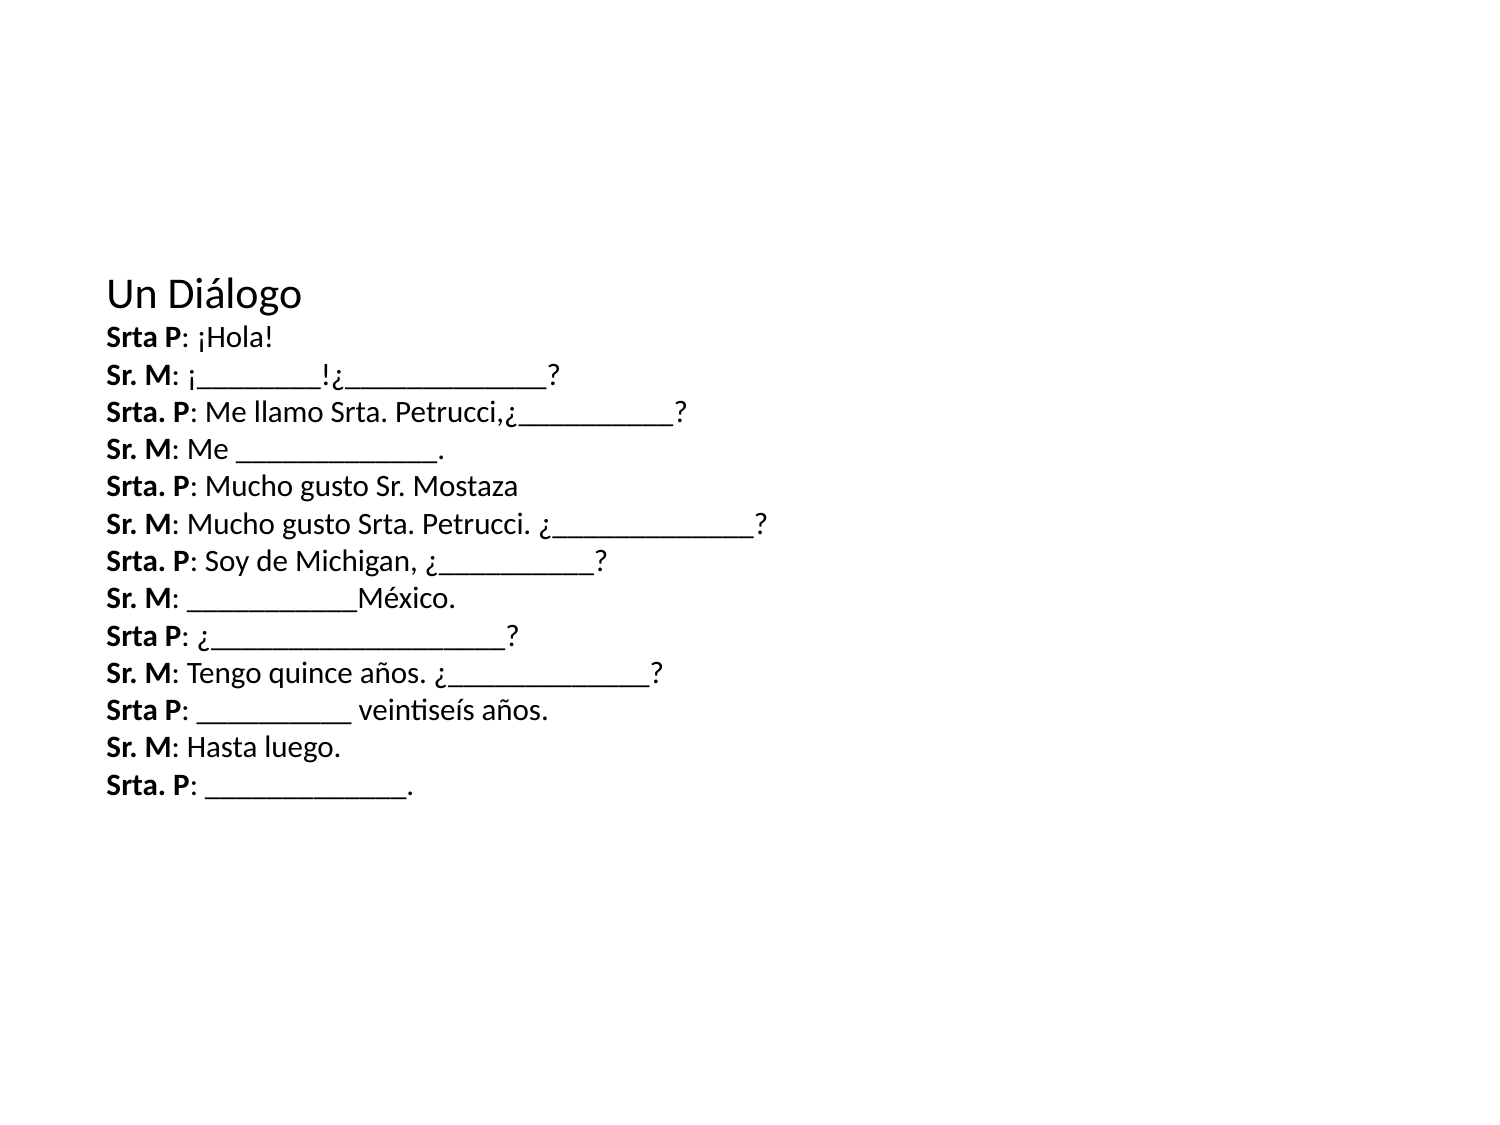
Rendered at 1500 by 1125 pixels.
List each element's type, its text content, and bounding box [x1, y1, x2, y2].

title Un Diálogo Srta P: ¡Hola! Sr. M: ¡________!¿_____________? Srta. P: Me llamo Srta. Petrucci,¿__________? Sr. M: Me _____________. Srta. P: Mucho gusto Sr. Mostaza Sr. M: Mucho gusto Srta. Petrucci. ¿_____________? Srta. P: Soy de Michigan, ¿__________? Sr. M: ___________México. Srta P: ¿___________________? Sr. M: Tengo quince años. ¿_____________? Srta P: __________ veintiseís años. Sr. M: Hasta luego. Srta. P: _____________. [91, 45, 1442, 1047]
